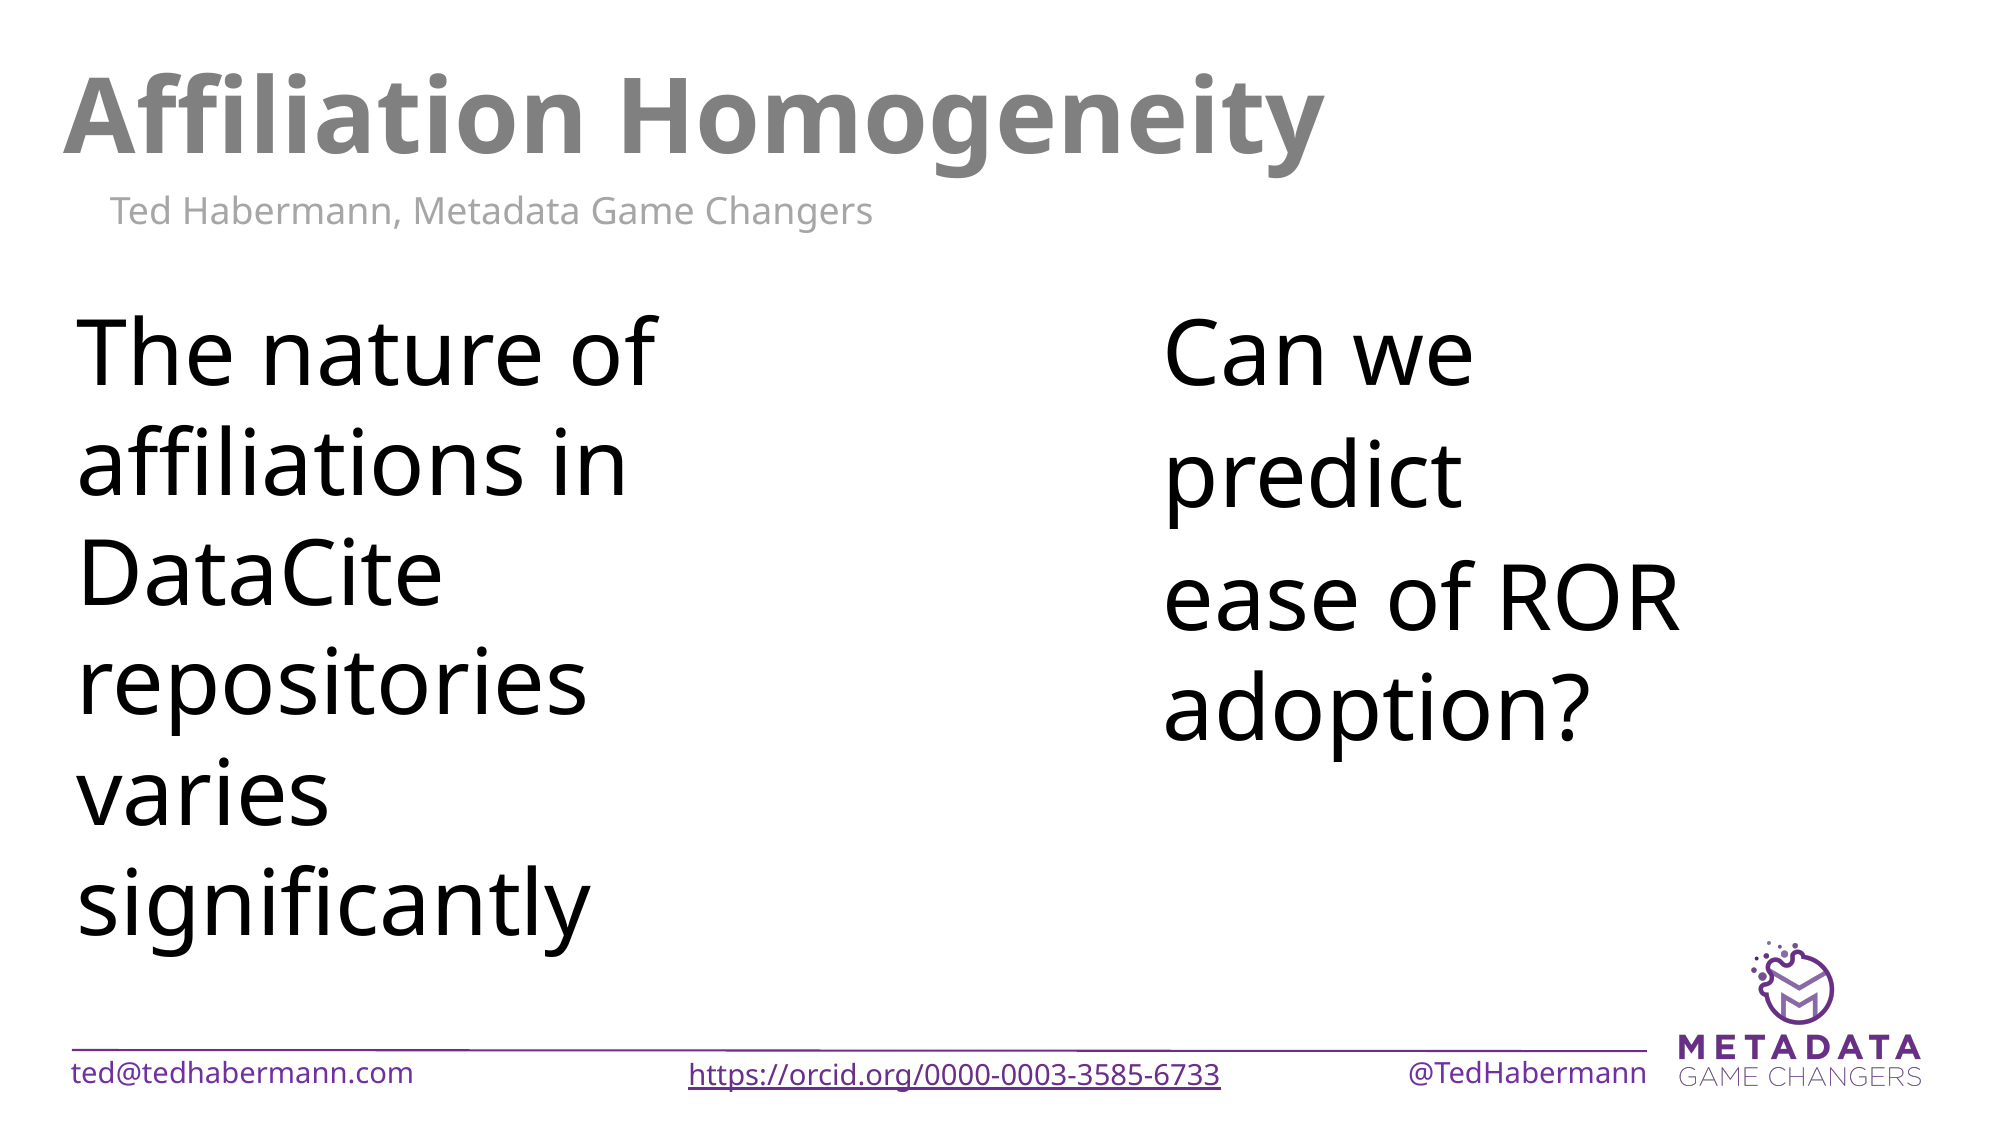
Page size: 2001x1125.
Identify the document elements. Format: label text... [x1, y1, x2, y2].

text_box The nature of affiliations in DataCite repositories varies significantly [61, 286, 782, 961]
text_box Can we predict ease of ROR adoption? [1147, 286, 1960, 766]
picture [1676, 939, 1923, 1088]
title Affiliation Homogeneity [48, 54, 1934, 184]
text_box Ted Habermann, Metadata Game Changers [95, 179, 889, 239]
